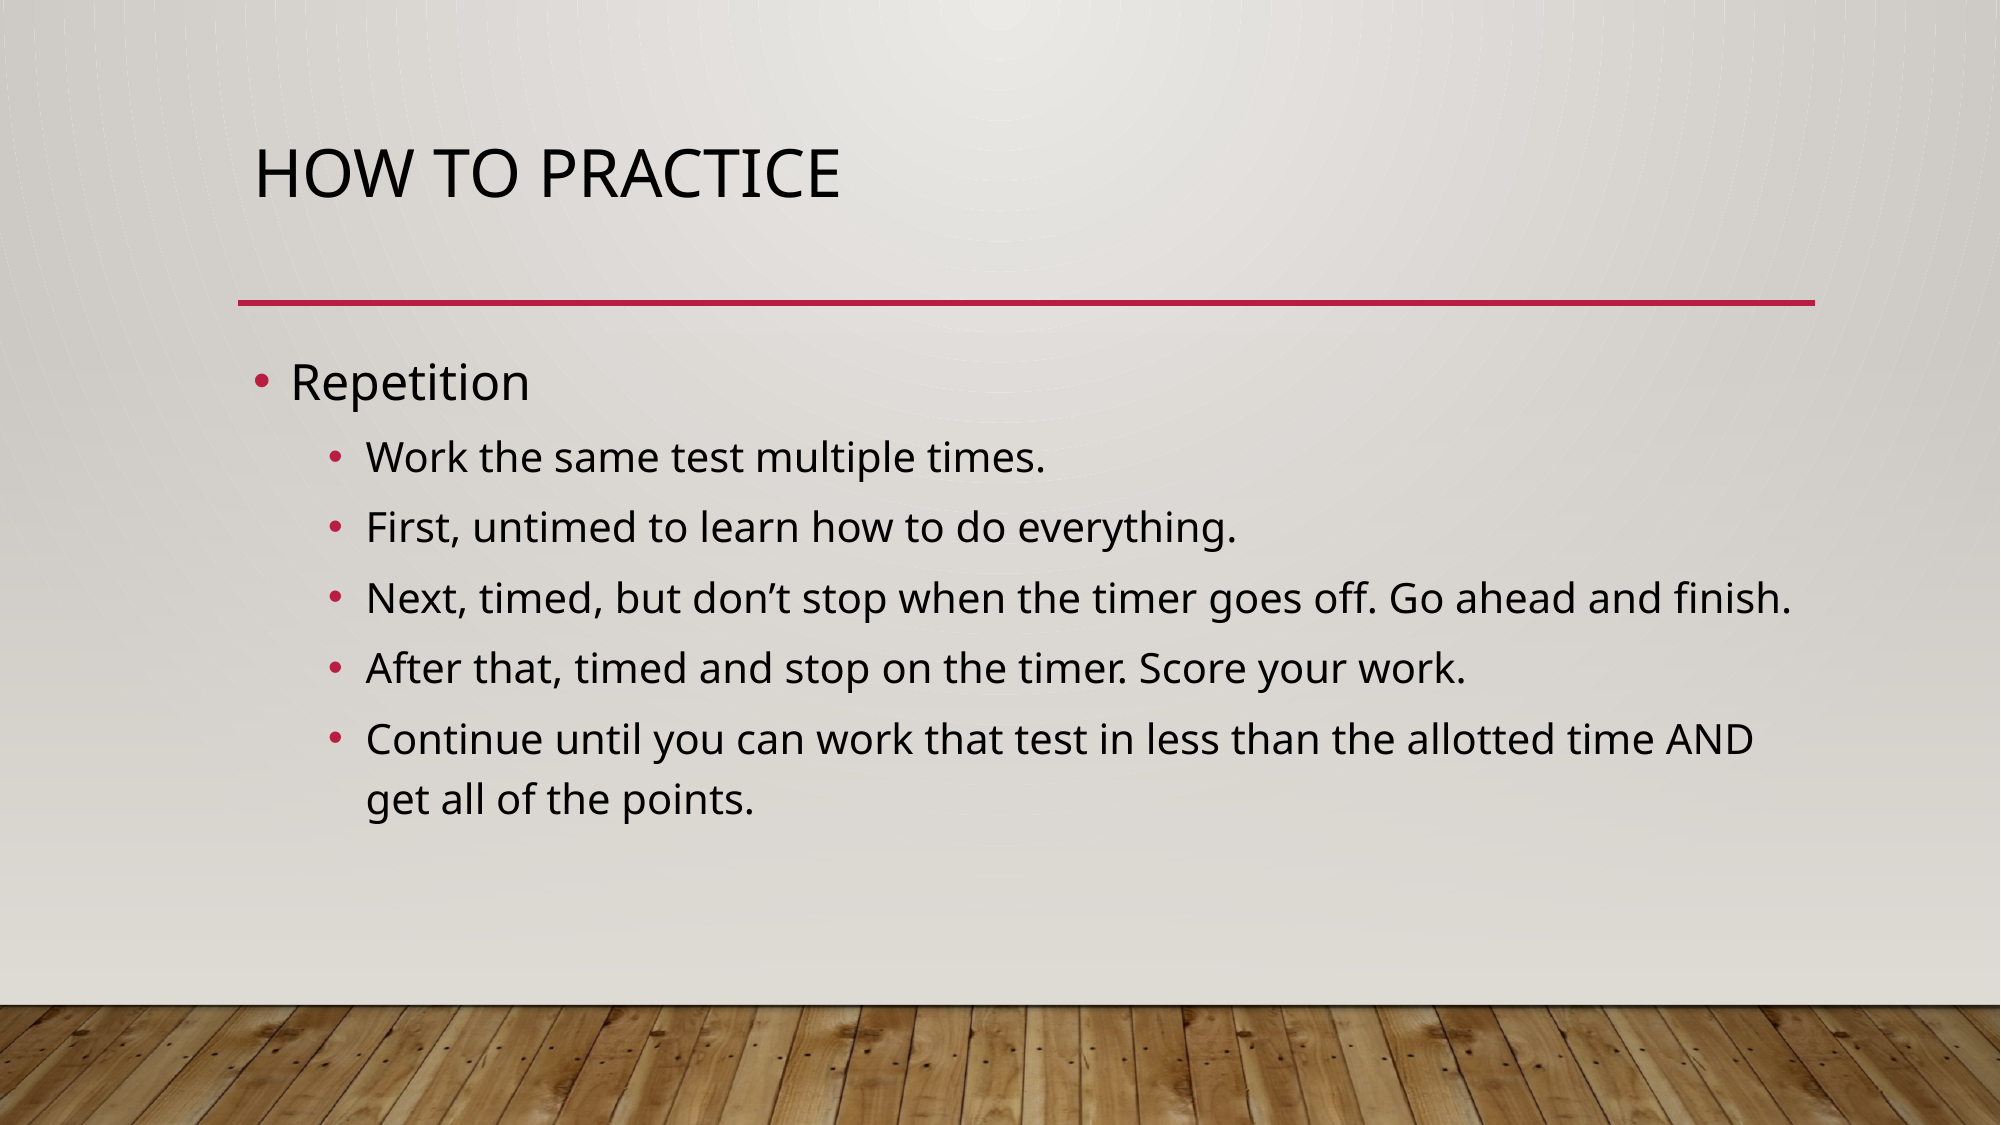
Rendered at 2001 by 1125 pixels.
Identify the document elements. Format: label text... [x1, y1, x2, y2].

list Repetition Work the same test multiple times. First, untimed to learn how to do everything. Next, timed, but don’t stop when the timer goes off. Go ahead and finish. After that, timed and stop on the timer. Score your work. Continue until you can work that test in less than the allotted time AND get all of the points. [238, 330, 1814, 897]
picture [0, 1005, 2000, 1125]
title How to practice [238, 131, 1814, 305]
